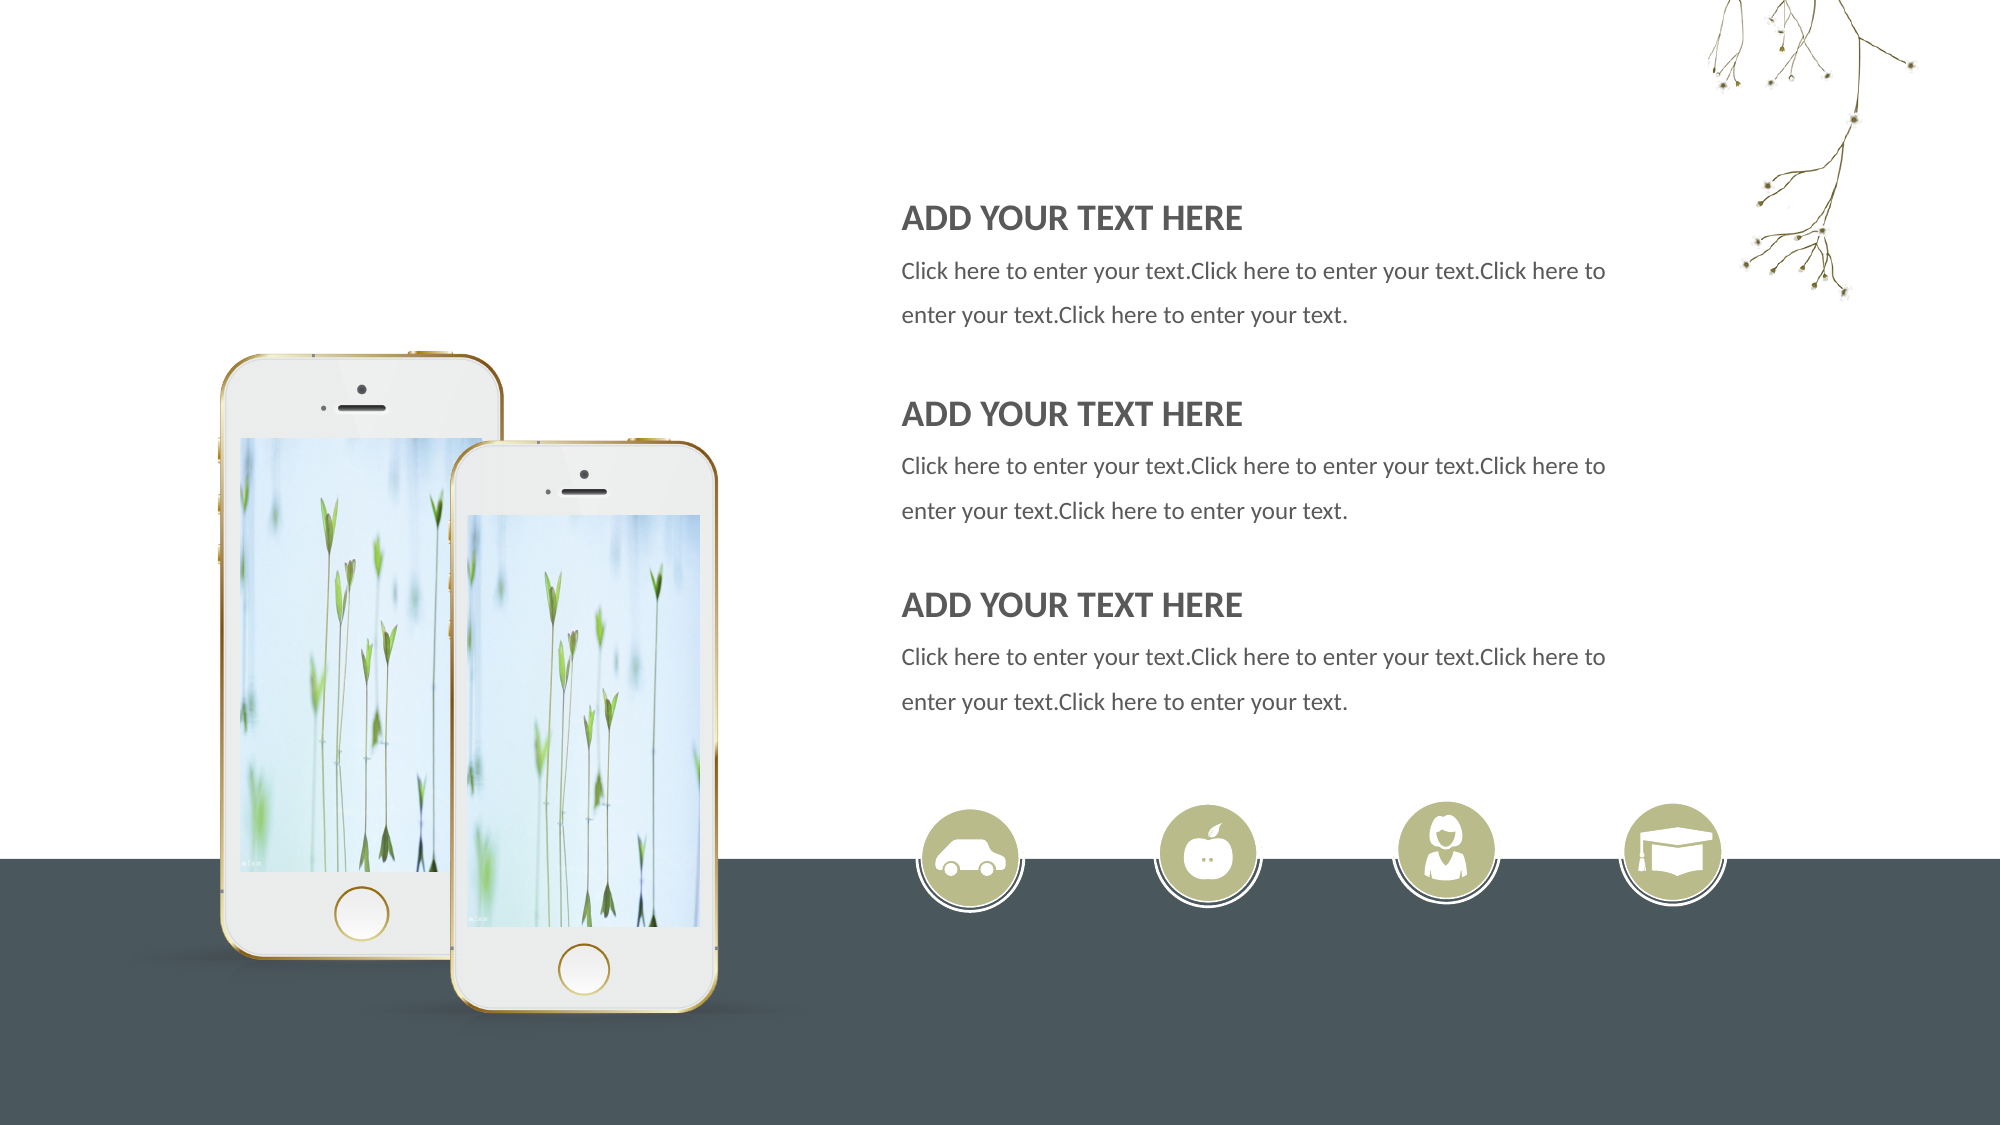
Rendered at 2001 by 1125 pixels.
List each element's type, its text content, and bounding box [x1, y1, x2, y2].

text_box ADD YOUR TEXT HERE [886, 381, 1360, 427]
picture [1641, 0, 1952, 319]
picture [366, 438, 826, 1049]
text_box [0, 858, 2000, 1125]
text_box Click here to enter your text.Click here to enter your text.Click here to enter your text.Click here to enter your text. [886, 618, 1666, 723]
text_box ADD YOUR TEXT HERE [886, 572, 1360, 618]
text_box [131, 351, 617, 998]
text_box Click here to enter your text.Click here to enter your text.Click here to enter your text.Click here to enter your text. [886, 231, 1666, 337]
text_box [1150, 792, 1267, 915]
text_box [1612, 793, 1734, 911]
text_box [1388, 790, 1505, 909]
text_box Click here to enter your text.Click here to enter your text.Click here to enter your text.Click here to enter your text. [886, 427, 1666, 533]
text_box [912, 803, 1029, 913]
text_box ADD YOUR TEXT HERE [886, 185, 1360, 231]
